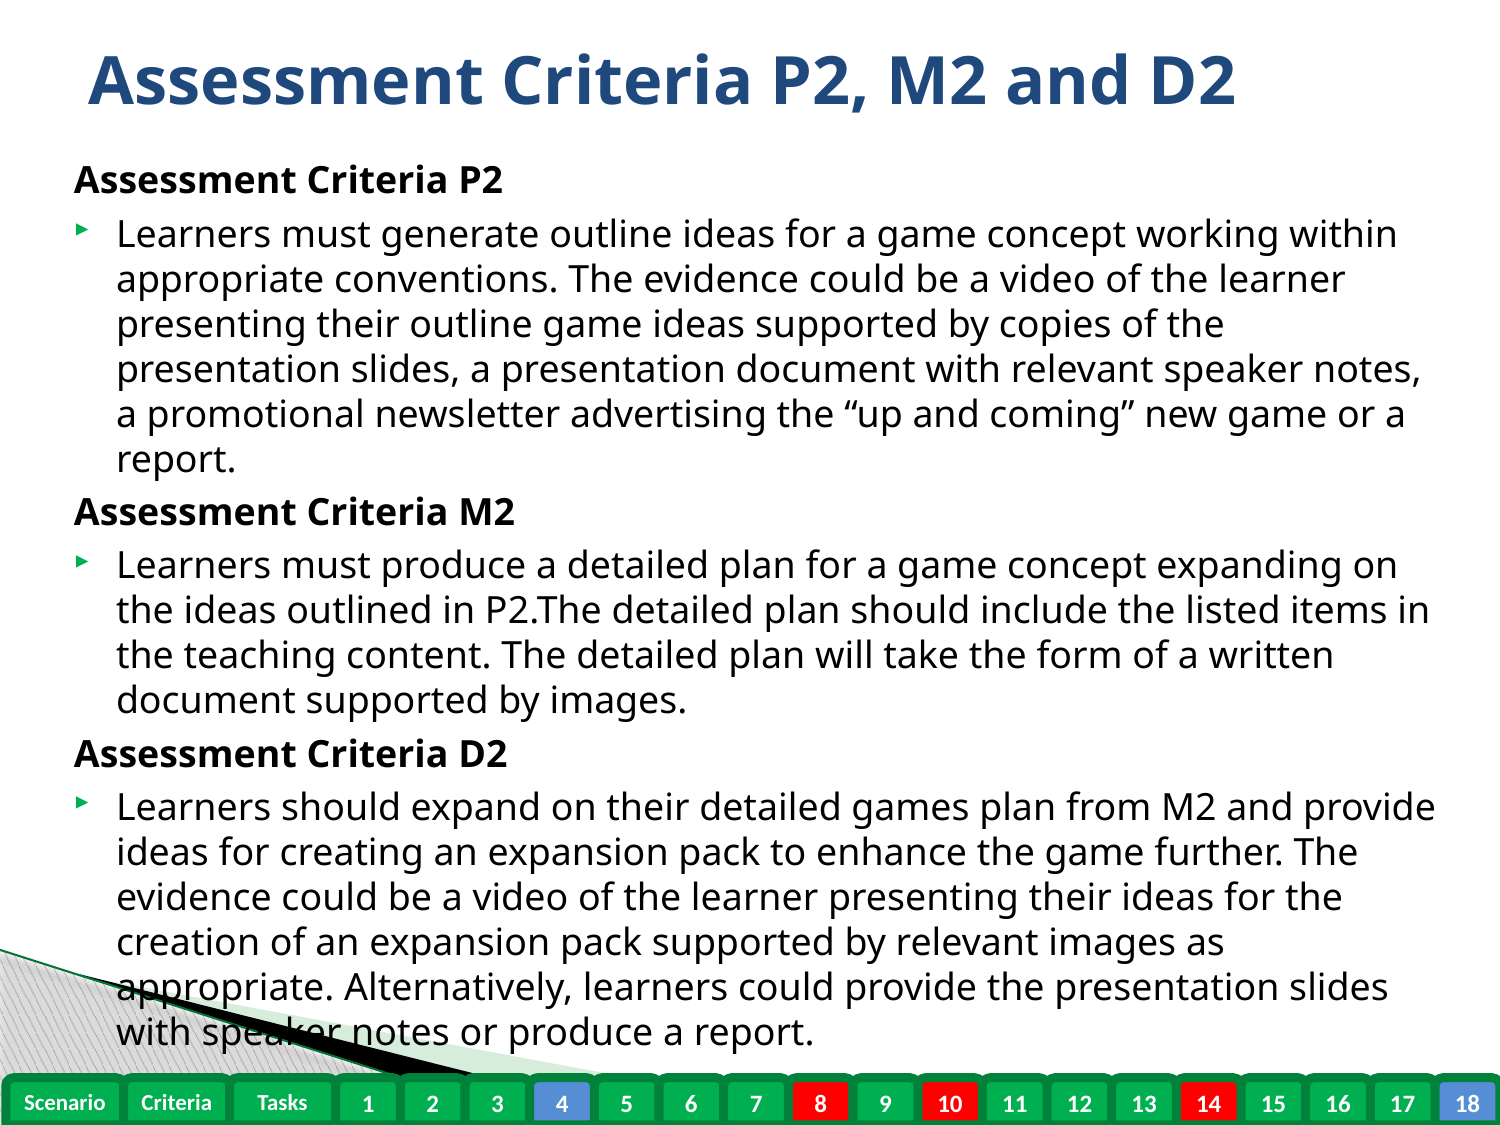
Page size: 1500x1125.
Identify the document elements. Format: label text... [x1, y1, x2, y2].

list Assessment Criteria P2 Learners must generate outline ideas for a game concept working within appropriate conventions. The evidence could be a video of the learner presenting their outline game ideas supported by copies of the presentation slides, a presentation document with relevant speaker notes, a promotional newsletter advertising the “up and coming” new game or a report. Assessment Criteria M2 Learners must produce a detailed plan for a game concept expanding on the ideas outlined in P2.The detailed plan should include the listed items in the teaching content. The detailed plan will take the form of a written document supported by images. Assessment Criteria D2 Learners should expand on their detailed games plan from M2 and provide ideas for creating an expansion pack to enhance the game further. The evidence could be a video of the learner presenting their ideas for the creation of an expansion pack supported by relevant images as appropriate. Alternatively, learners could provide the presentation slides with speaker notes or produce a report. [41, 149, 1459, 1059]
title Assessment Criteria P2, M2 and D2 [73, 19, 1424, 138]
